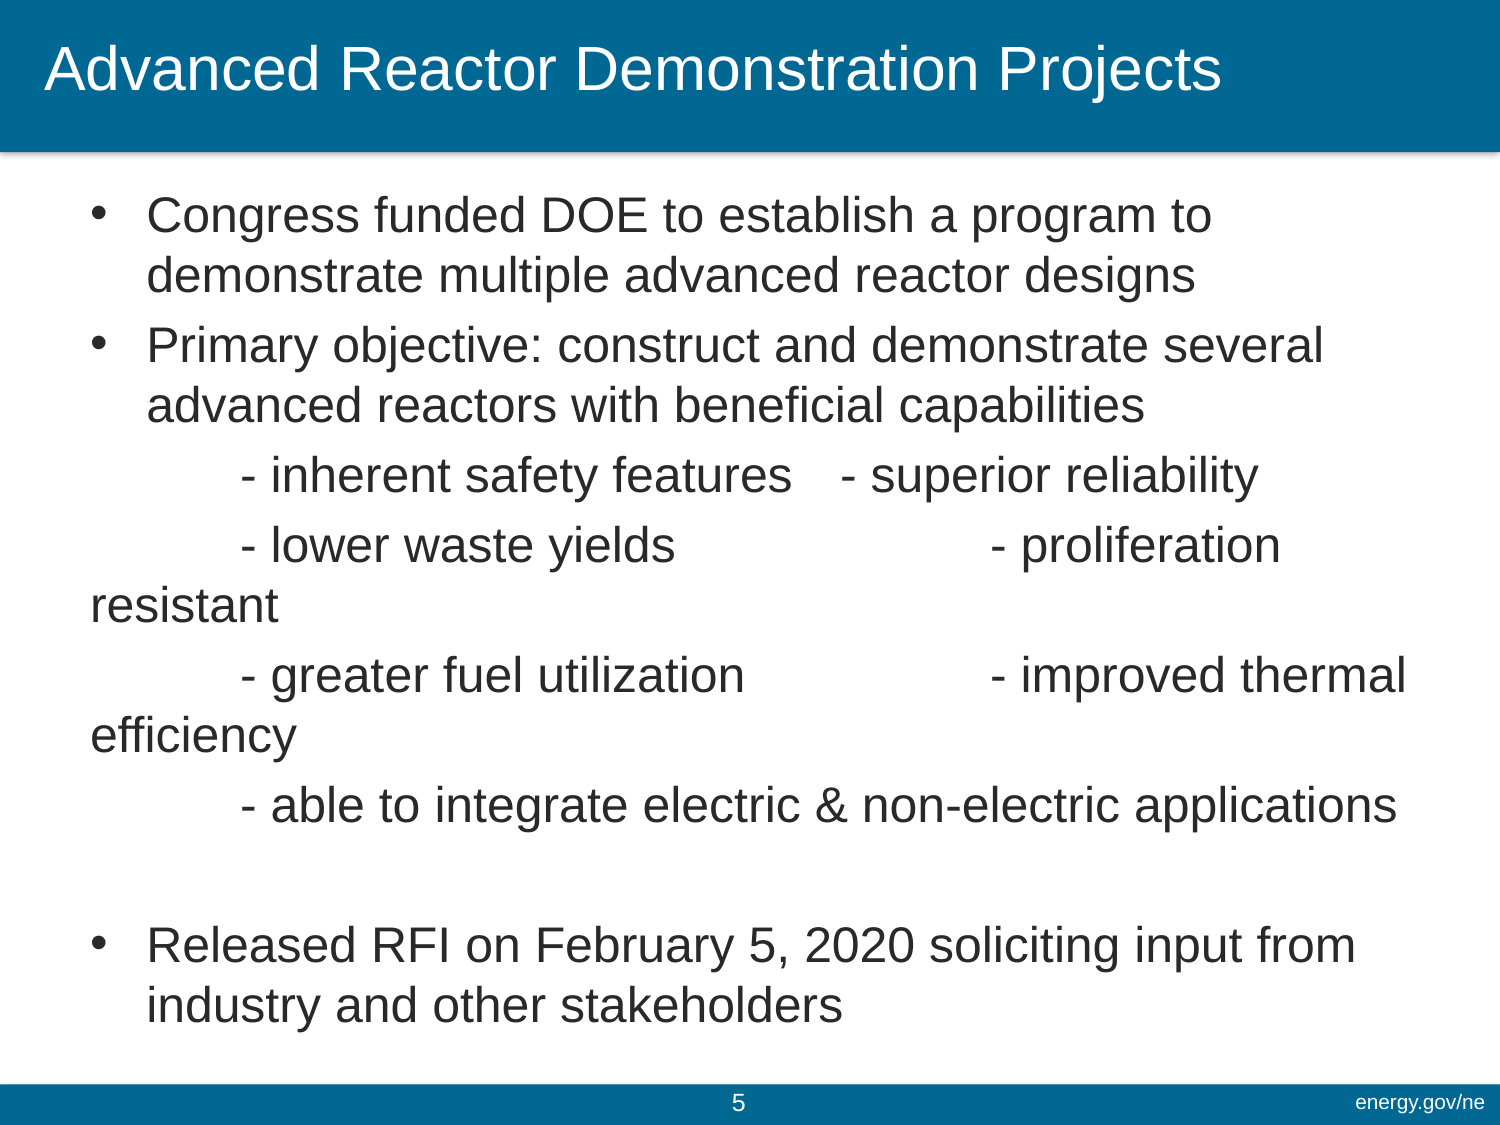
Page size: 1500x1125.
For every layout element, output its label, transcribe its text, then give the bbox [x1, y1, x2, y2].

list Congress funded DOE to establish a program to demonstrate multiple advanced reactor designs Primary objective: construct and demonstrate several advanced reactors with beneficial capabilities - inherent safety features - superior reliability - lower waste yields - proliferation resistant - greater fuel utilization - improved thermal efficiency - able to integrate electric & non-electric applications Released RFI on February 5, 2020 soliciting input from industry and other stakeholders [74, 174, 1426, 988]
title Advanced Reactor Demonstration Projects [28, 0, 1351, 149]
